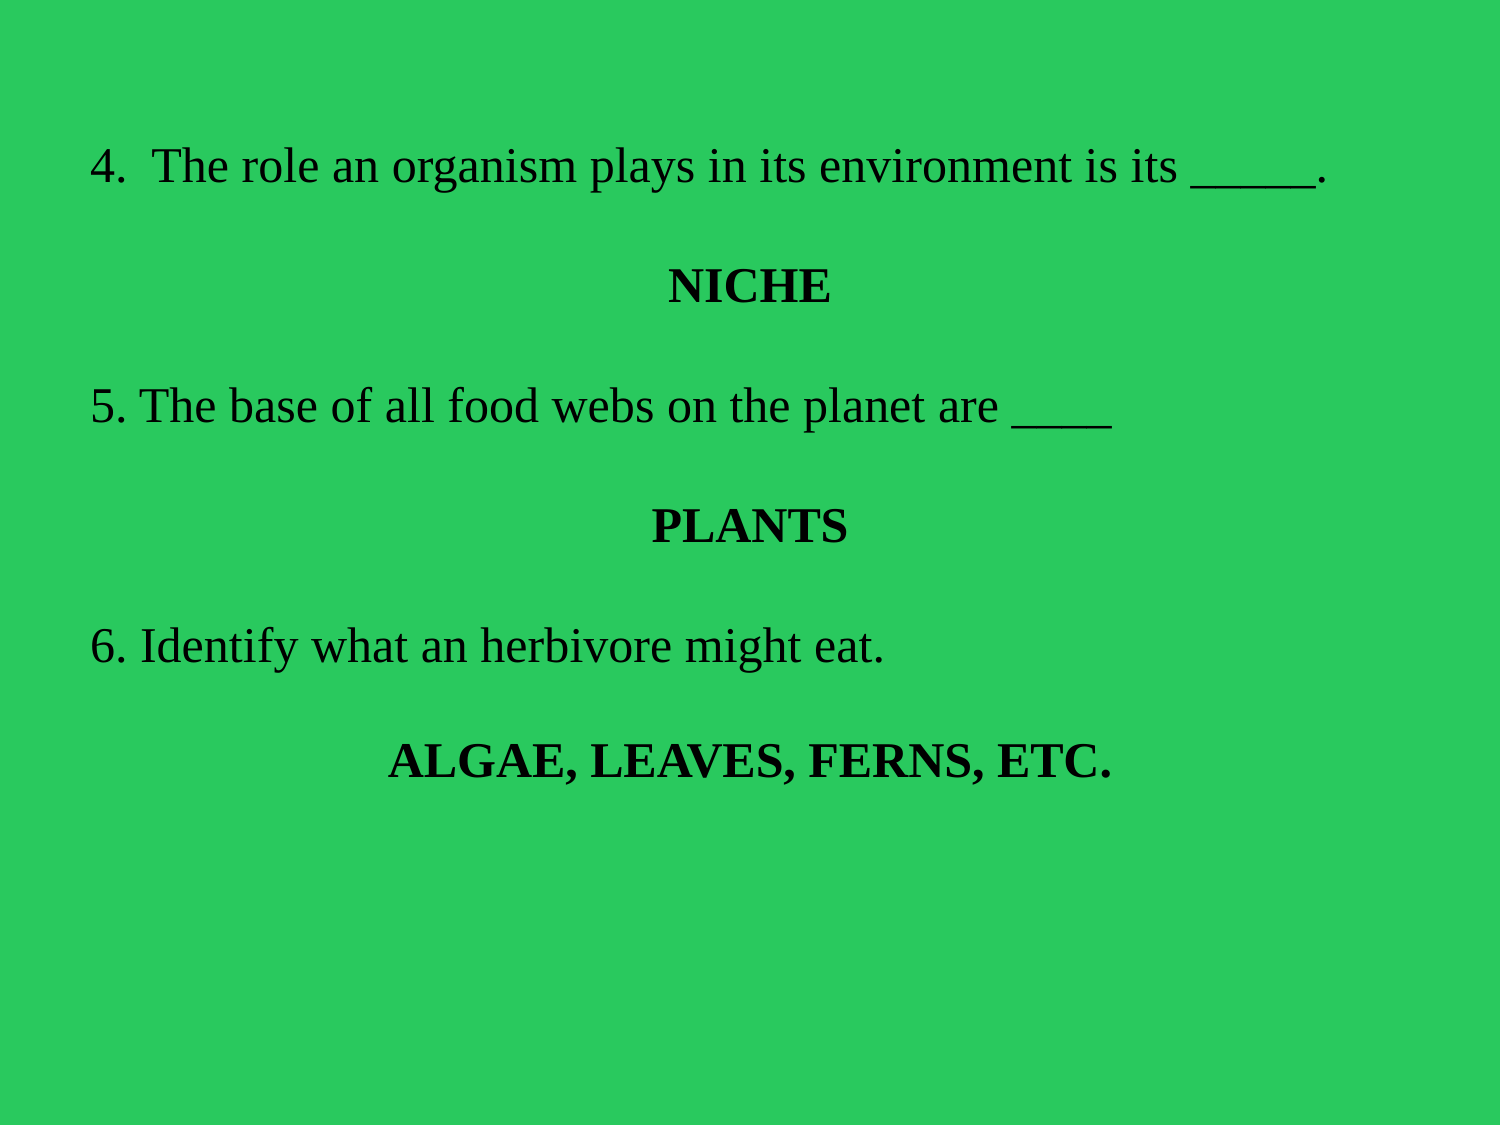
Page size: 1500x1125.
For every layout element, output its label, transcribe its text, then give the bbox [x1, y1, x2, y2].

list 4. The role an organism plays in its environment is its _____. NICHE 5. The base of all food webs on the planet are ____ PLANTS 6. Identify what an herbivore might eat. ALGAE, LEAVES, FERNS, ETC. [75, 125, 1425, 868]
